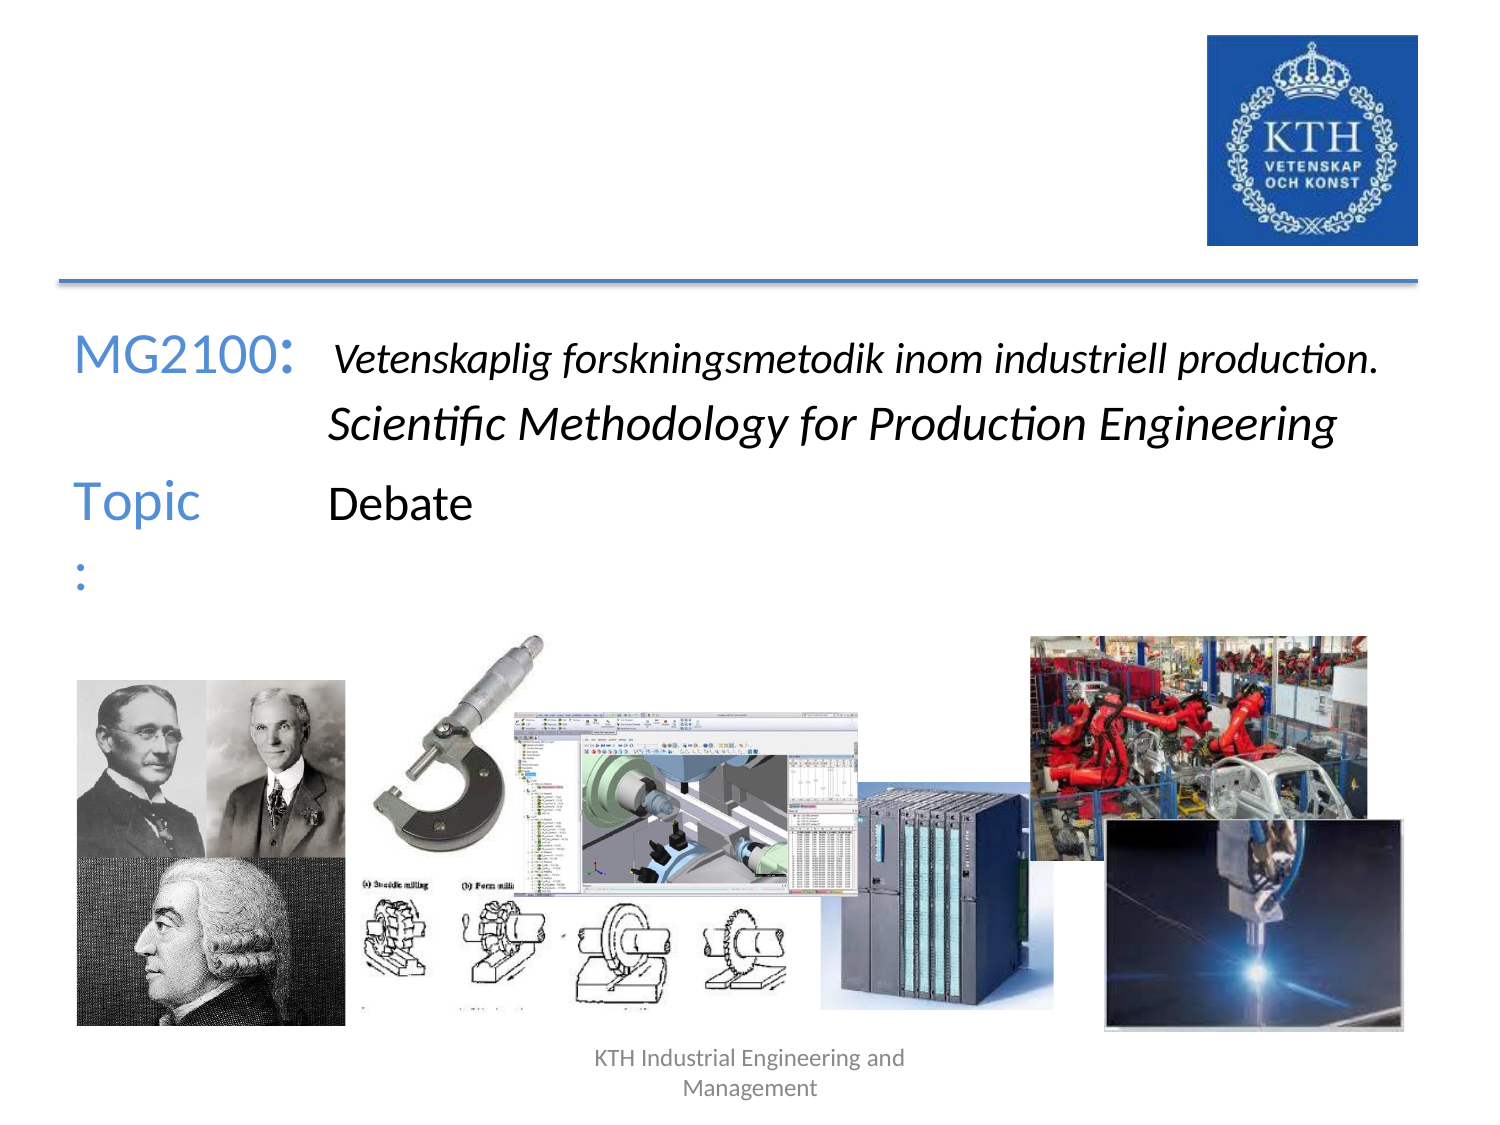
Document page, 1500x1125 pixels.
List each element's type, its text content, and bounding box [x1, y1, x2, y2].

text_box [76, 680, 346, 1026]
text_box Topic: [71, 460, 214, 603]
footer KTH Industrial Engineering and Management [592, 1045, 908, 1125]
text_box [367, 633, 576, 858]
text_box [820, 782, 1054, 1010]
text_box [52, 276, 1422, 292]
text_box [1207, 35, 1418, 246]
text_box [360, 877, 787, 1013]
text_box Vetenskaplig forskningsmetodik inom industriell production. Scientific Methodology for Production Engineering Debate [325, 320, 1392, 531]
text_box [1030, 636, 1368, 861]
text_box [1104, 819, 1405, 1032]
title MG2100: [71, 296, 301, 487]
text_box [513, 712, 858, 897]
